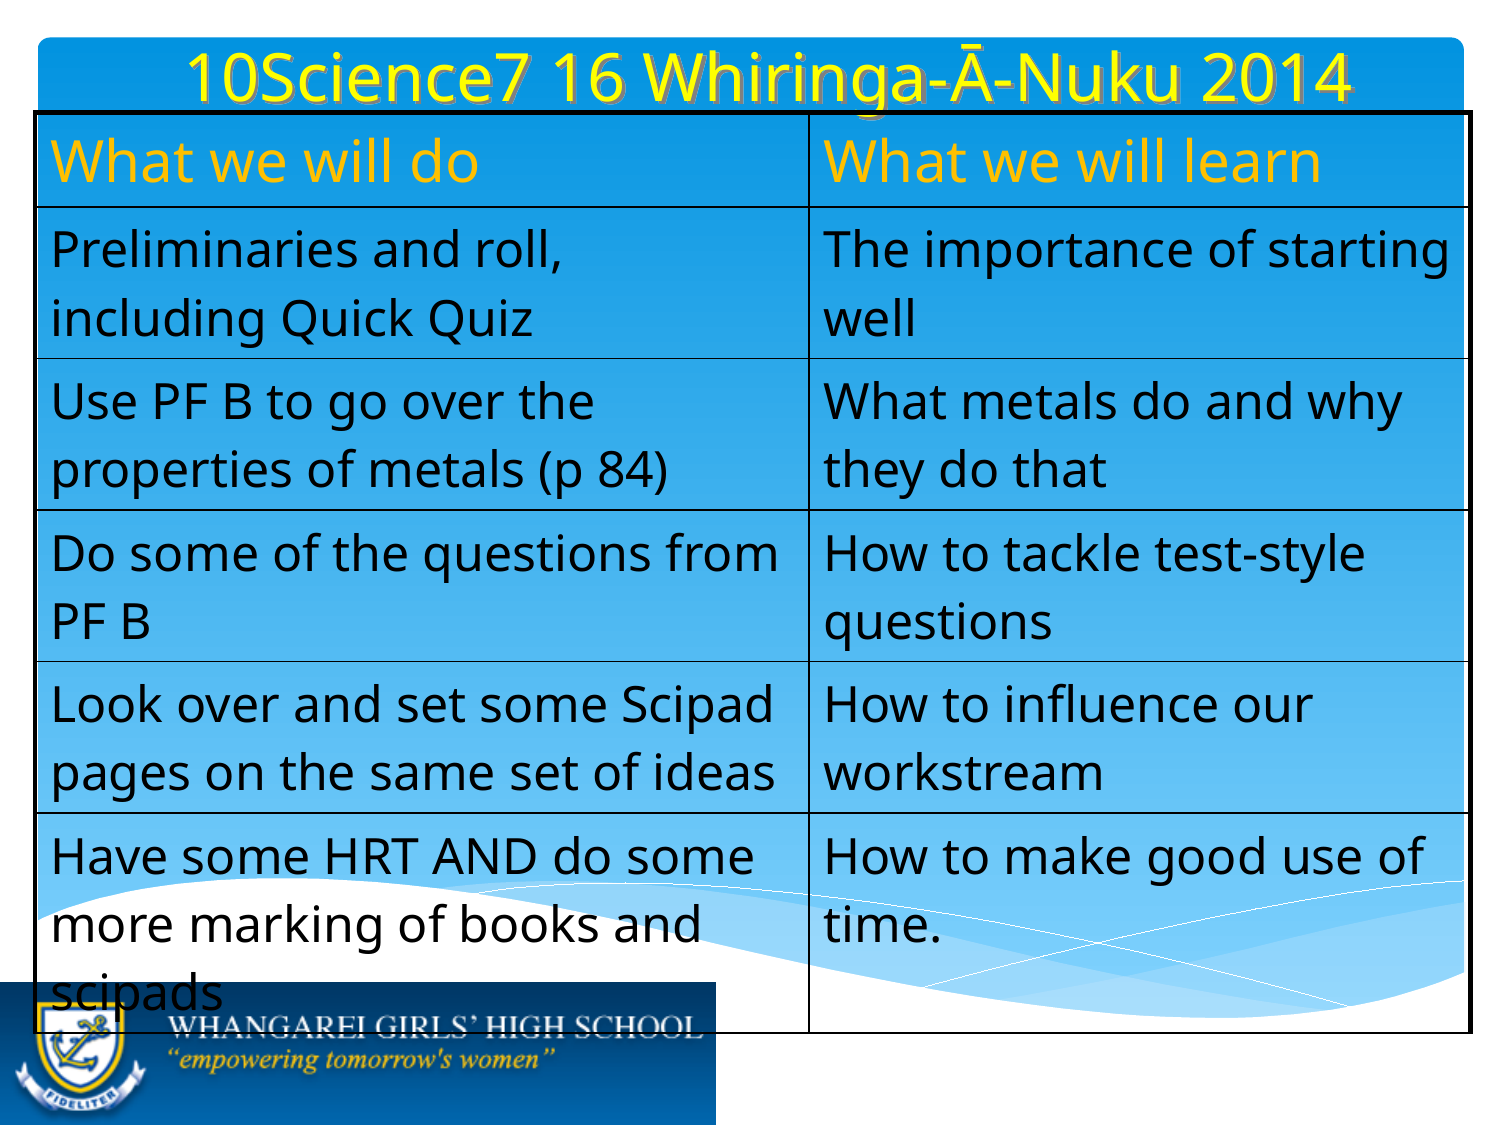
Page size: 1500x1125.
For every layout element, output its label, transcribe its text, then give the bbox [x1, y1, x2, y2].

table_cell The importance of starting well [810, 208, 1468, 358]
text_box 10Science7 16 Whiringa-Ā-Nuku 2014 [162, 24, 1375, 110]
table_header What we will do [37, 115, 808, 206]
table_cell Use PF B to go over the properties of metals (p 84) [37, 359, 808, 509]
table_cell How to tackle test-style questions [810, 511, 1468, 661]
table_cell How to influence our workstream [810, 662, 1468, 812]
table_cell What metals do and why they do that [810, 359, 1468, 509]
table_cell Look over and set some Scipad pages on the same set of ideas [37, 662, 808, 812]
table_cell Preliminaries and roll, including Quick Quiz [37, 208, 808, 358]
table_cell Do some of the questions from PF B [37, 511, 808, 661]
picture [0, 982, 716, 1125]
table_header What we will learn [810, 115, 1468, 206]
table_cell Have some HRT AND do some more marking of books and scipads [37, 814, 808, 1032]
table_cell How to make good use of time. [810, 814, 1468, 1032]
